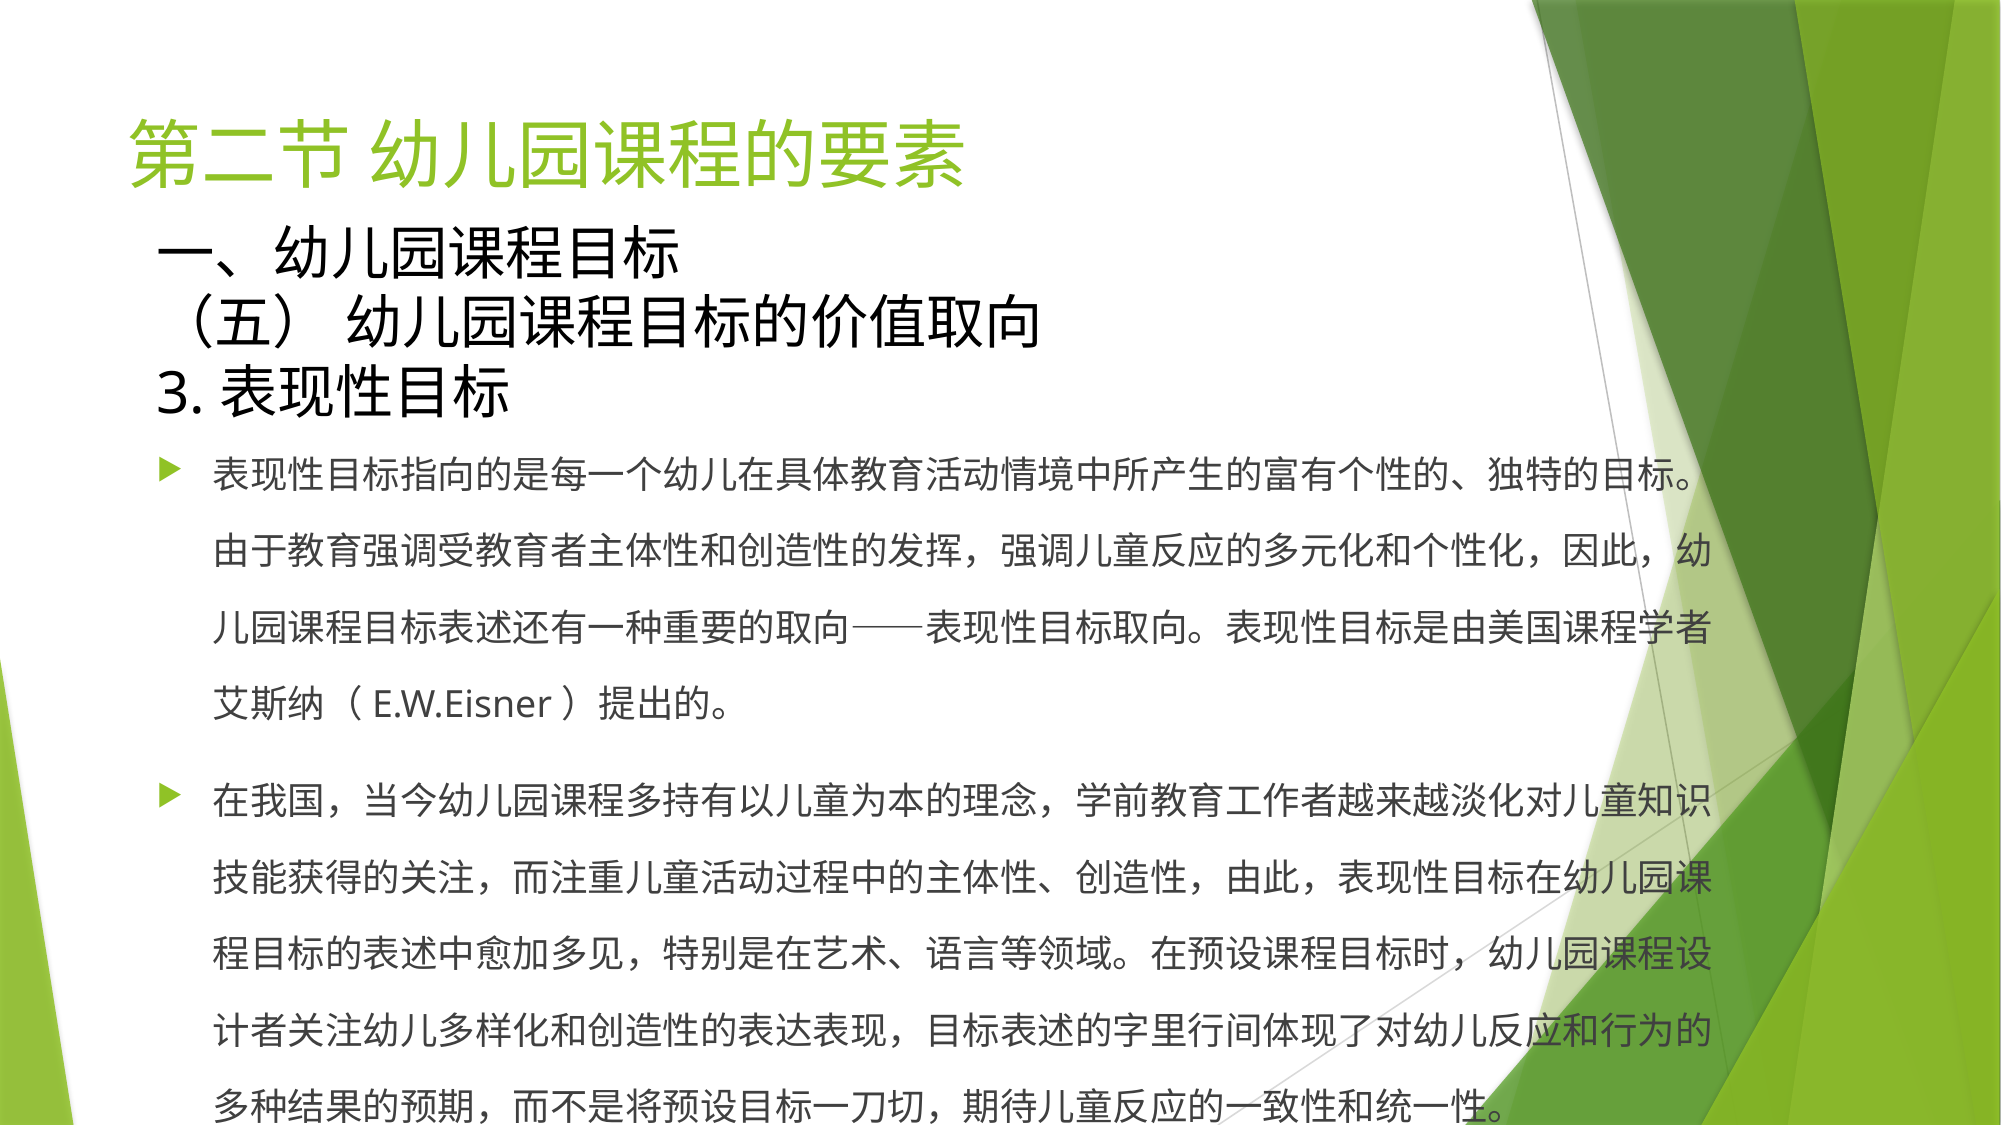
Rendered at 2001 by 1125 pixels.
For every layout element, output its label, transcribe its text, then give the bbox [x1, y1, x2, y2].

list 表现性目标指向的是每一个幼儿在具体教育活动情境中所产生的富有个性的、独特的目标。由于教育强调受教育者主体性和创造性的发挥，强调儿童反应的多元化和个性化，因此，幼儿园课程目标表述还有一种重要的取向——表现性目标取向。表现性目标是由美国课程学者艾斯纳（E.W.Eisner）提出的。 在我国，当今幼儿园课程多持有以儿童为本的理念，学前教育工作者越来越淡化对儿童知识技能获得的关注，而注重儿童活动过程中的主体性、创造性，由此，表现性目标在幼儿园课程目标的表述中愈加多见，特别是在艺术、语言等领域。在预设课程目标时，幼儿园课程设计者关注幼儿多样化和创造性的表达表现，目标表述的字里行间体现了对幼儿反应和行为的多种结果的预期，而不是将预设目标一刀切，期待儿童反应的一致性和统一性。 [141, 411, 1751, 1125]
text_box 一、幼儿园课程目标 （五） 幼儿园课程目标的价值取向 3.表现性目标 [141, 208, 1451, 411]
title 第二节 幼儿园课程的要素 [111, 99, 1522, 317]
